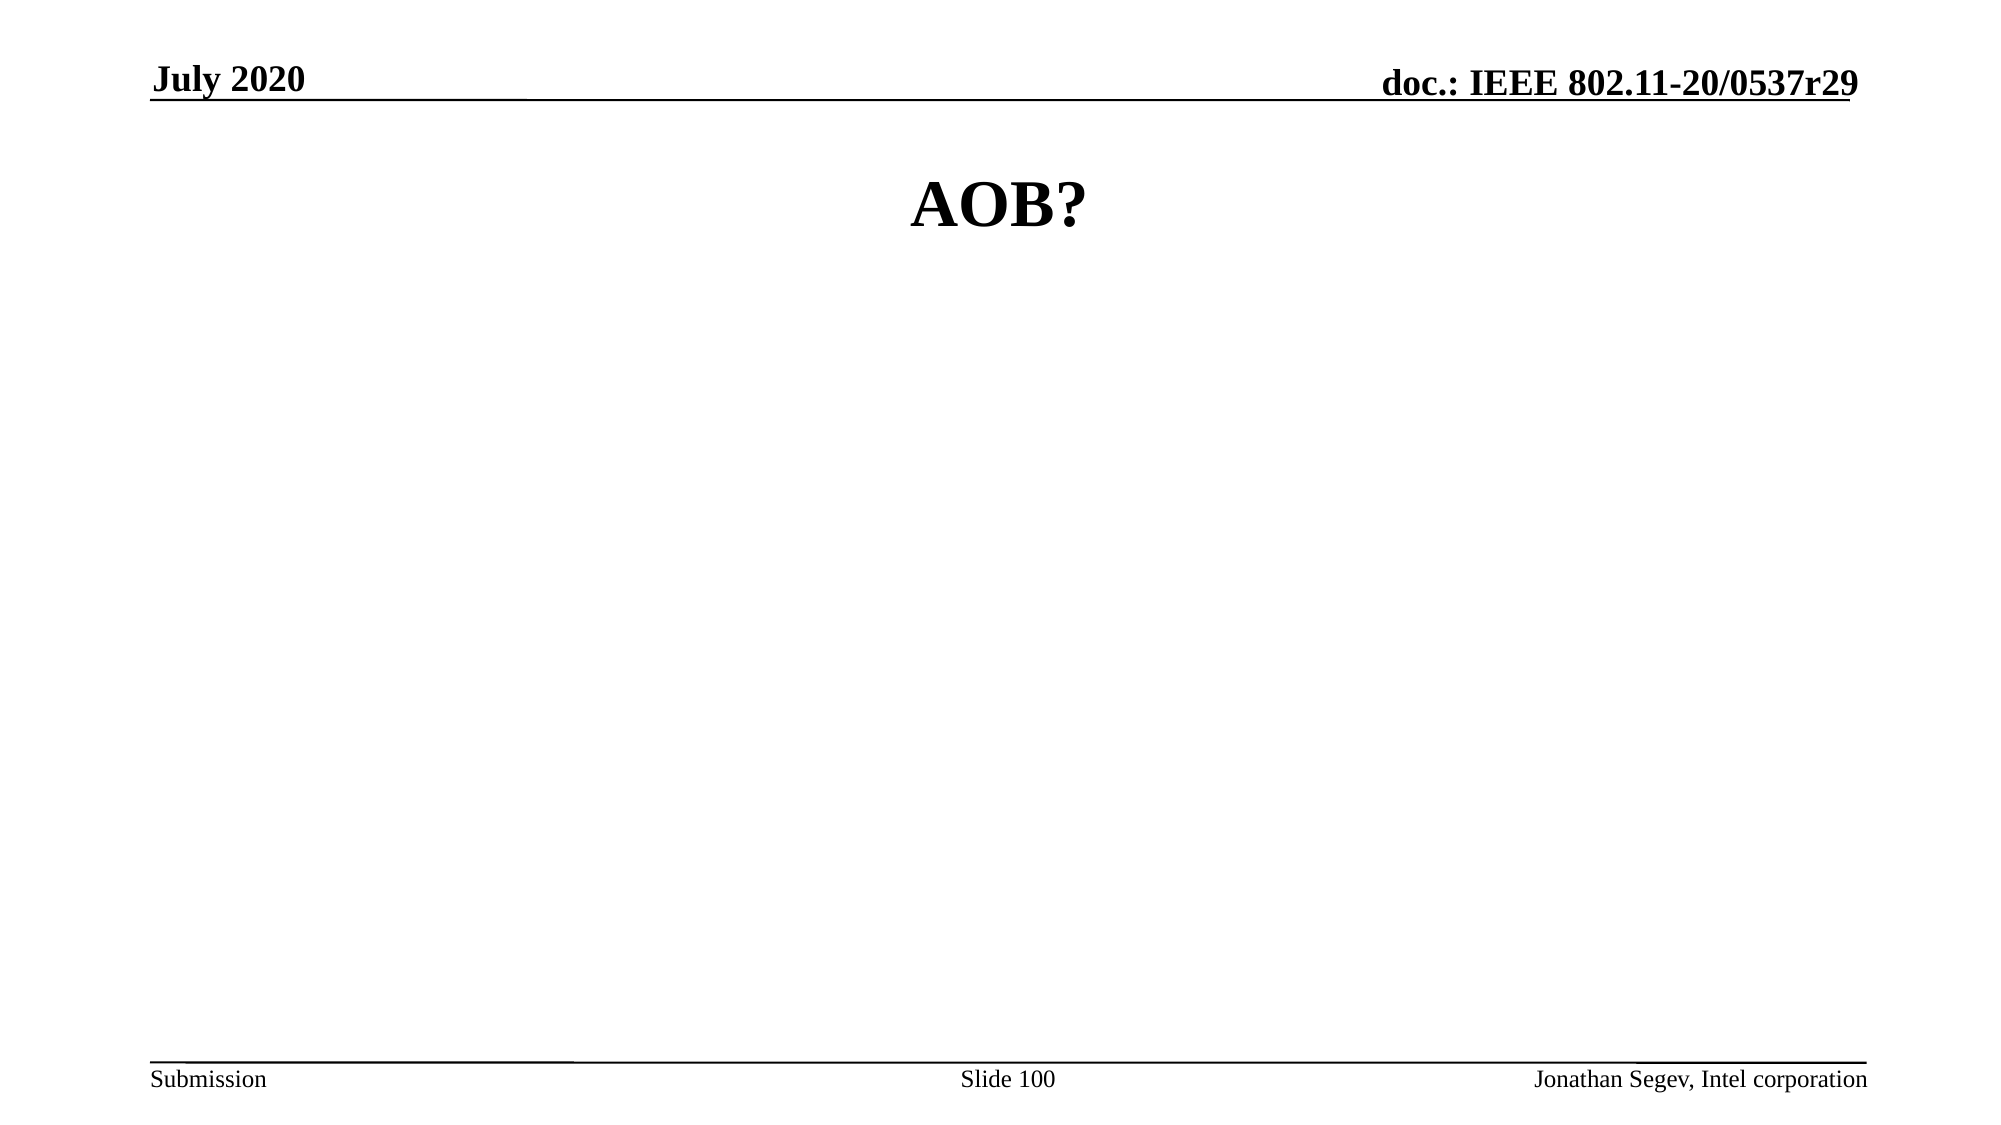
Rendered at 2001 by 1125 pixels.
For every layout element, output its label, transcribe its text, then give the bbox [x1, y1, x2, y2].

slide_number Slide 100 [950, 1061, 1067, 1123]
footer Jonathan Segev, Intel corporation [1171, 1061, 1869, 1093]
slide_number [152, 54, 563, 100]
title AOB? [149, 112, 1850, 288]
